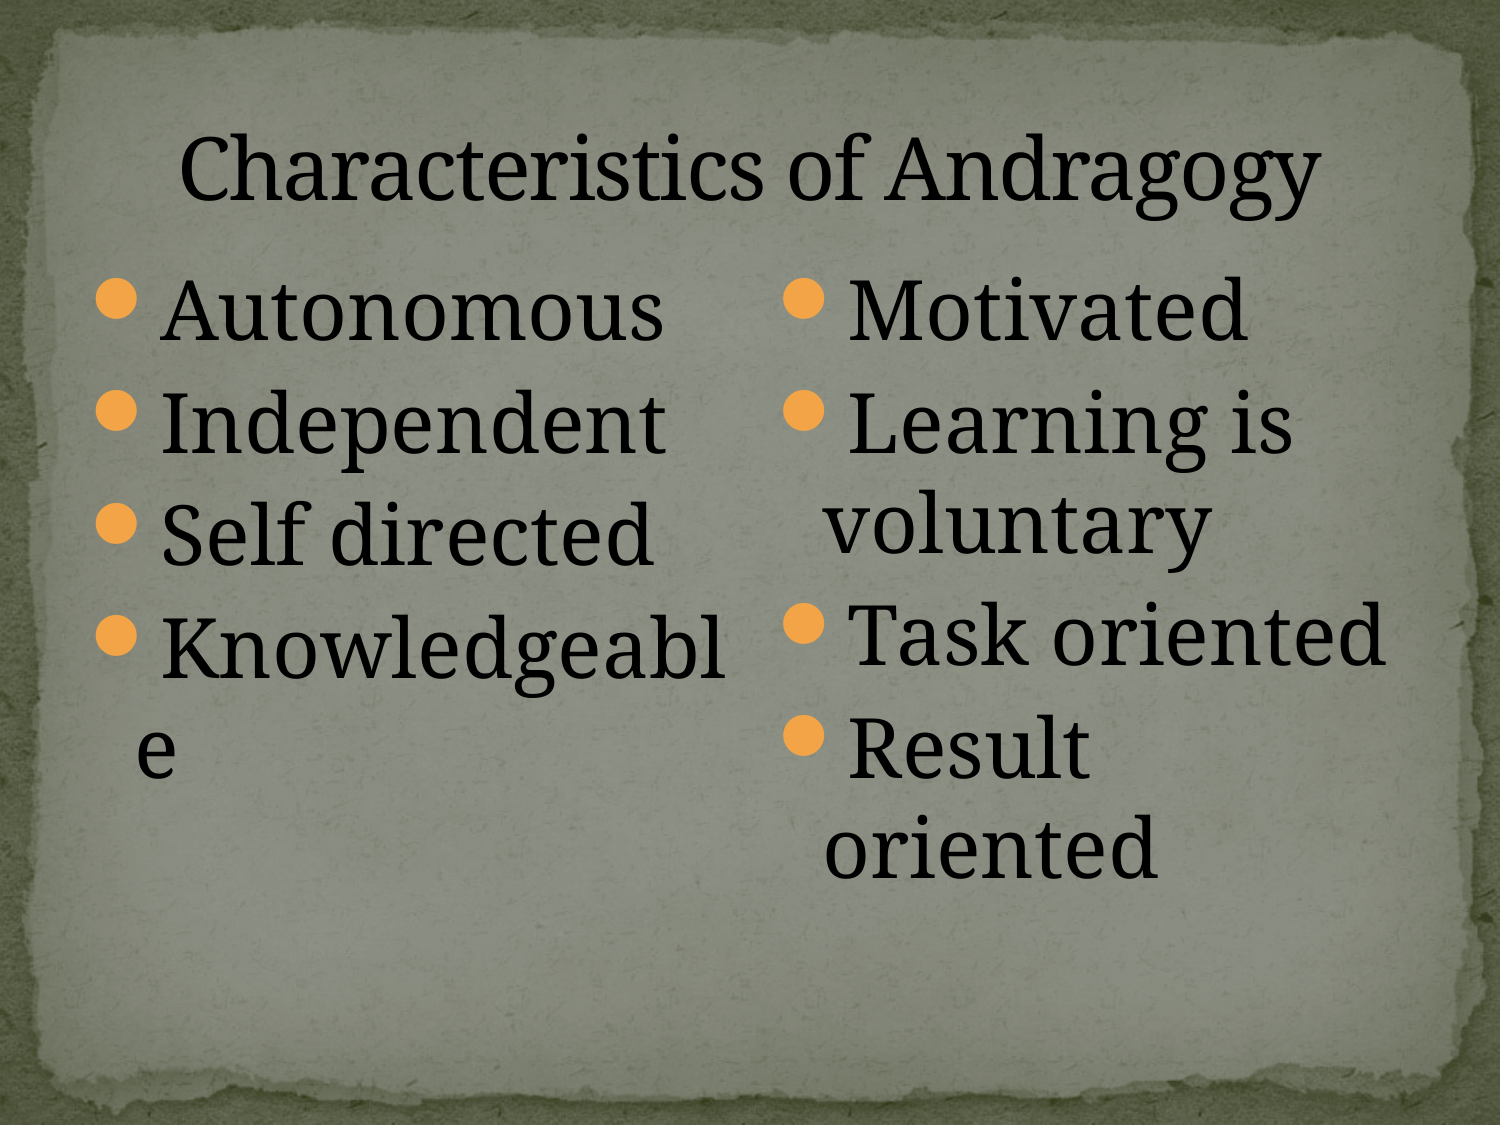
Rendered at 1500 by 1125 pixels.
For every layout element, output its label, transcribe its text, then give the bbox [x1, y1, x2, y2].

list Motivated Learning is voluntary Task oriented Result oriented [762, 249, 1429, 1000]
title Characteristics of Andragogy [74, 24, 1425, 225]
list Autonomous Independent Self directed Knowledgeable [75, 249, 741, 1000]
